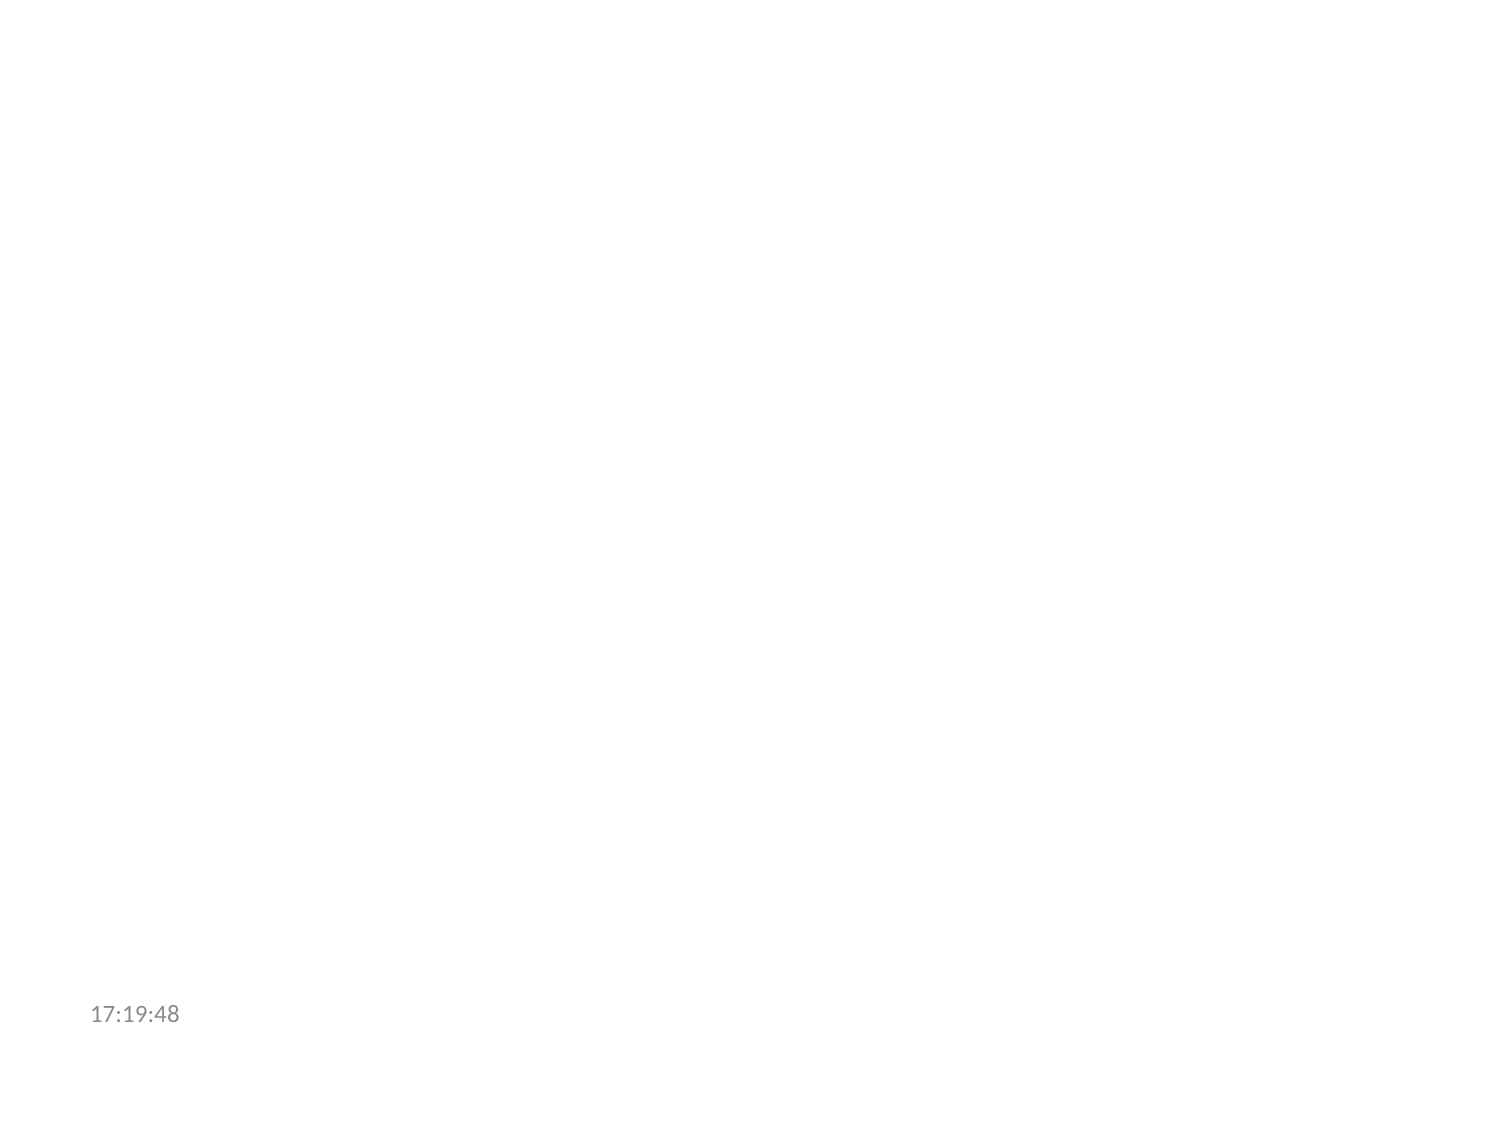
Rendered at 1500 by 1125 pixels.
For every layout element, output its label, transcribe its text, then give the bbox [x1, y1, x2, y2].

text_box 15:35:09 [75, 982, 425, 1043]
